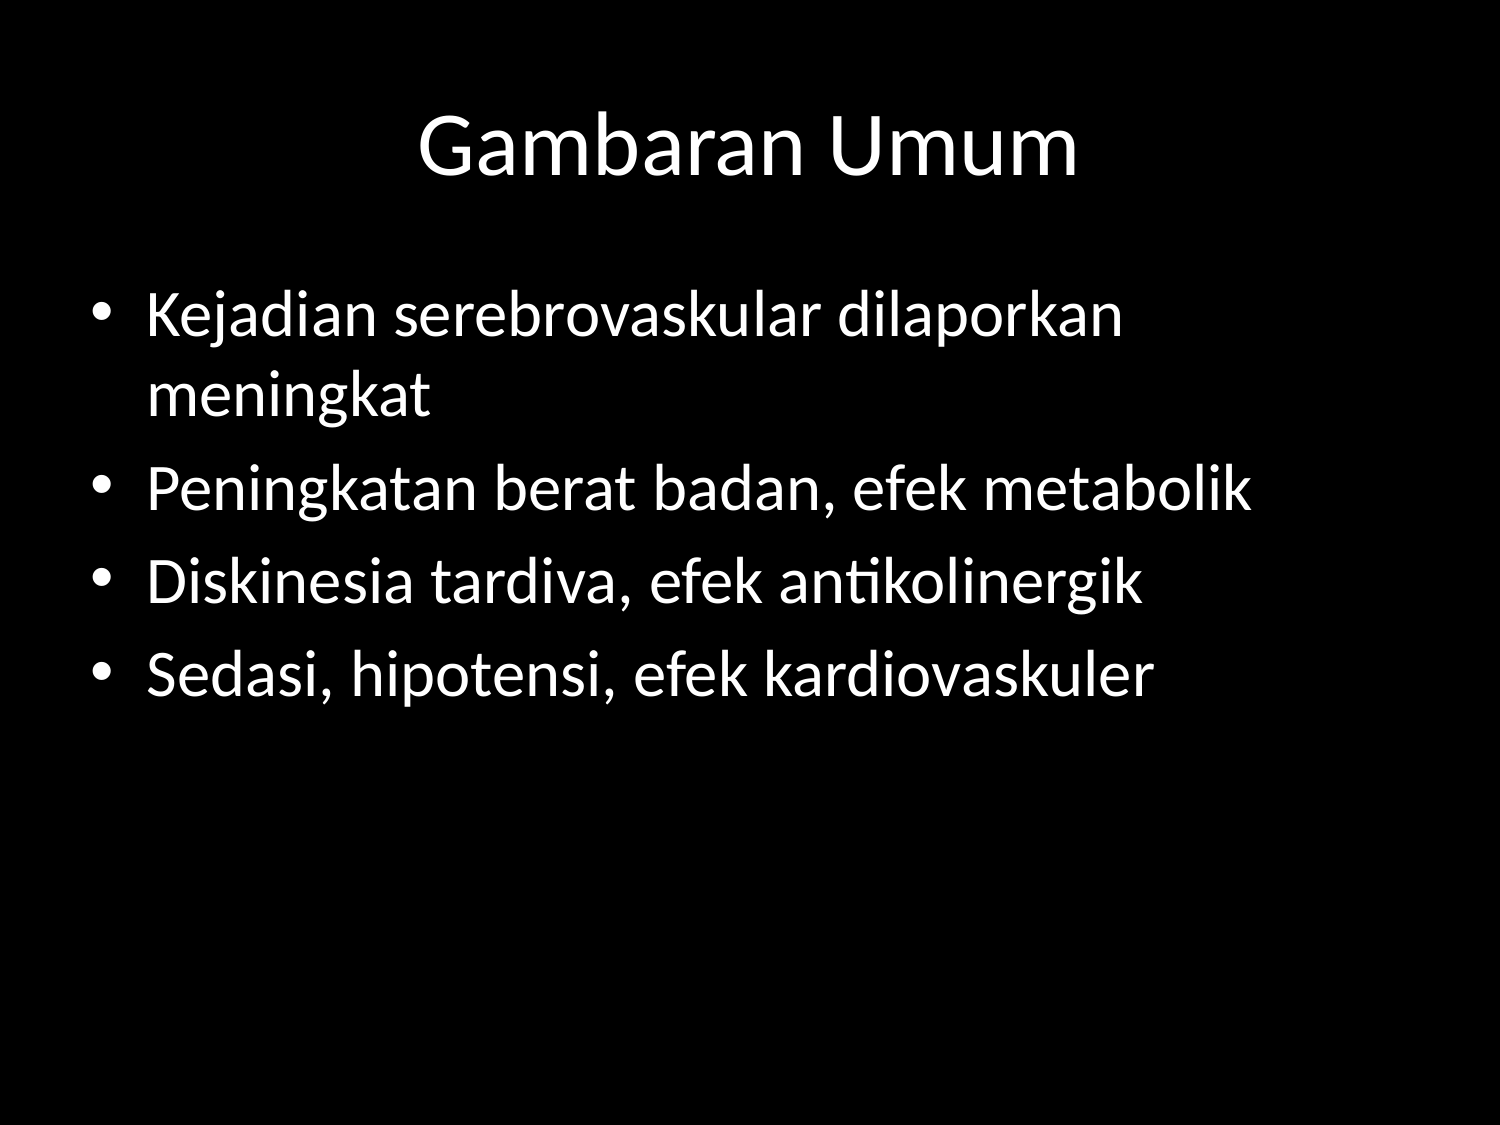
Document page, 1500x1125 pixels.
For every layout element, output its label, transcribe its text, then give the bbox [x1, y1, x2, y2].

list Kejadian serebrovaskular dilaporkan meningkat Peningkatan berat badan, efek metabolik Diskinesia tardiva, efek antikolinergik Sedasi, hipotensi, efek kardiovaskuler [75, 262, 1425, 1005]
title Gambaran Umum [75, 45, 1425, 233]
